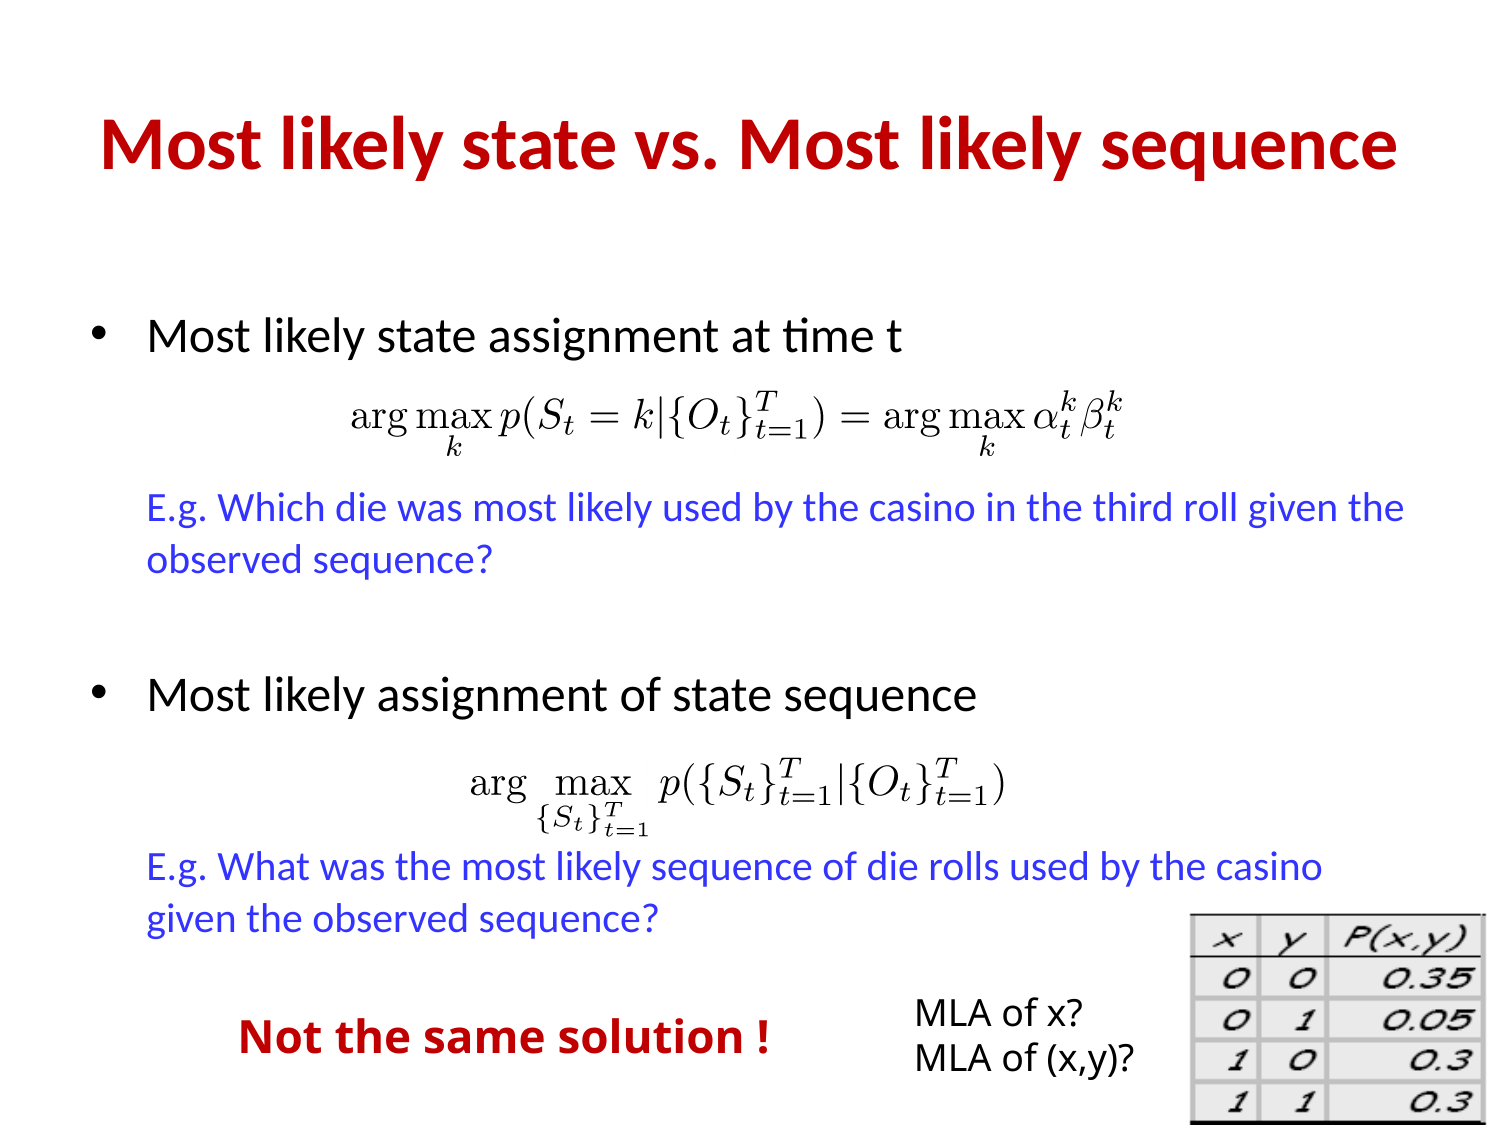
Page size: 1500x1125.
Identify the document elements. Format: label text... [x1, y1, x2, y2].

picture [1187, 909, 1488, 1125]
text_box MLA of x? MLA of (x,y)? [899, 981, 1150, 1087]
picture [468, 753, 1007, 838]
text_box Not the same solution ! [222, 999, 785, 1070]
title Most likely state vs. Most likely sequence [75, 45, 1425, 233]
list Most likely state assignment at time t E.g. Which die was most likely used by the casino in the third roll given the observed sequence? Most likely assignment of state sequence E.g. What was the most likely sequence of die rolls used by the casino given the observed sequence? [75, 295, 1425, 1038]
picture [347, 387, 1124, 459]
